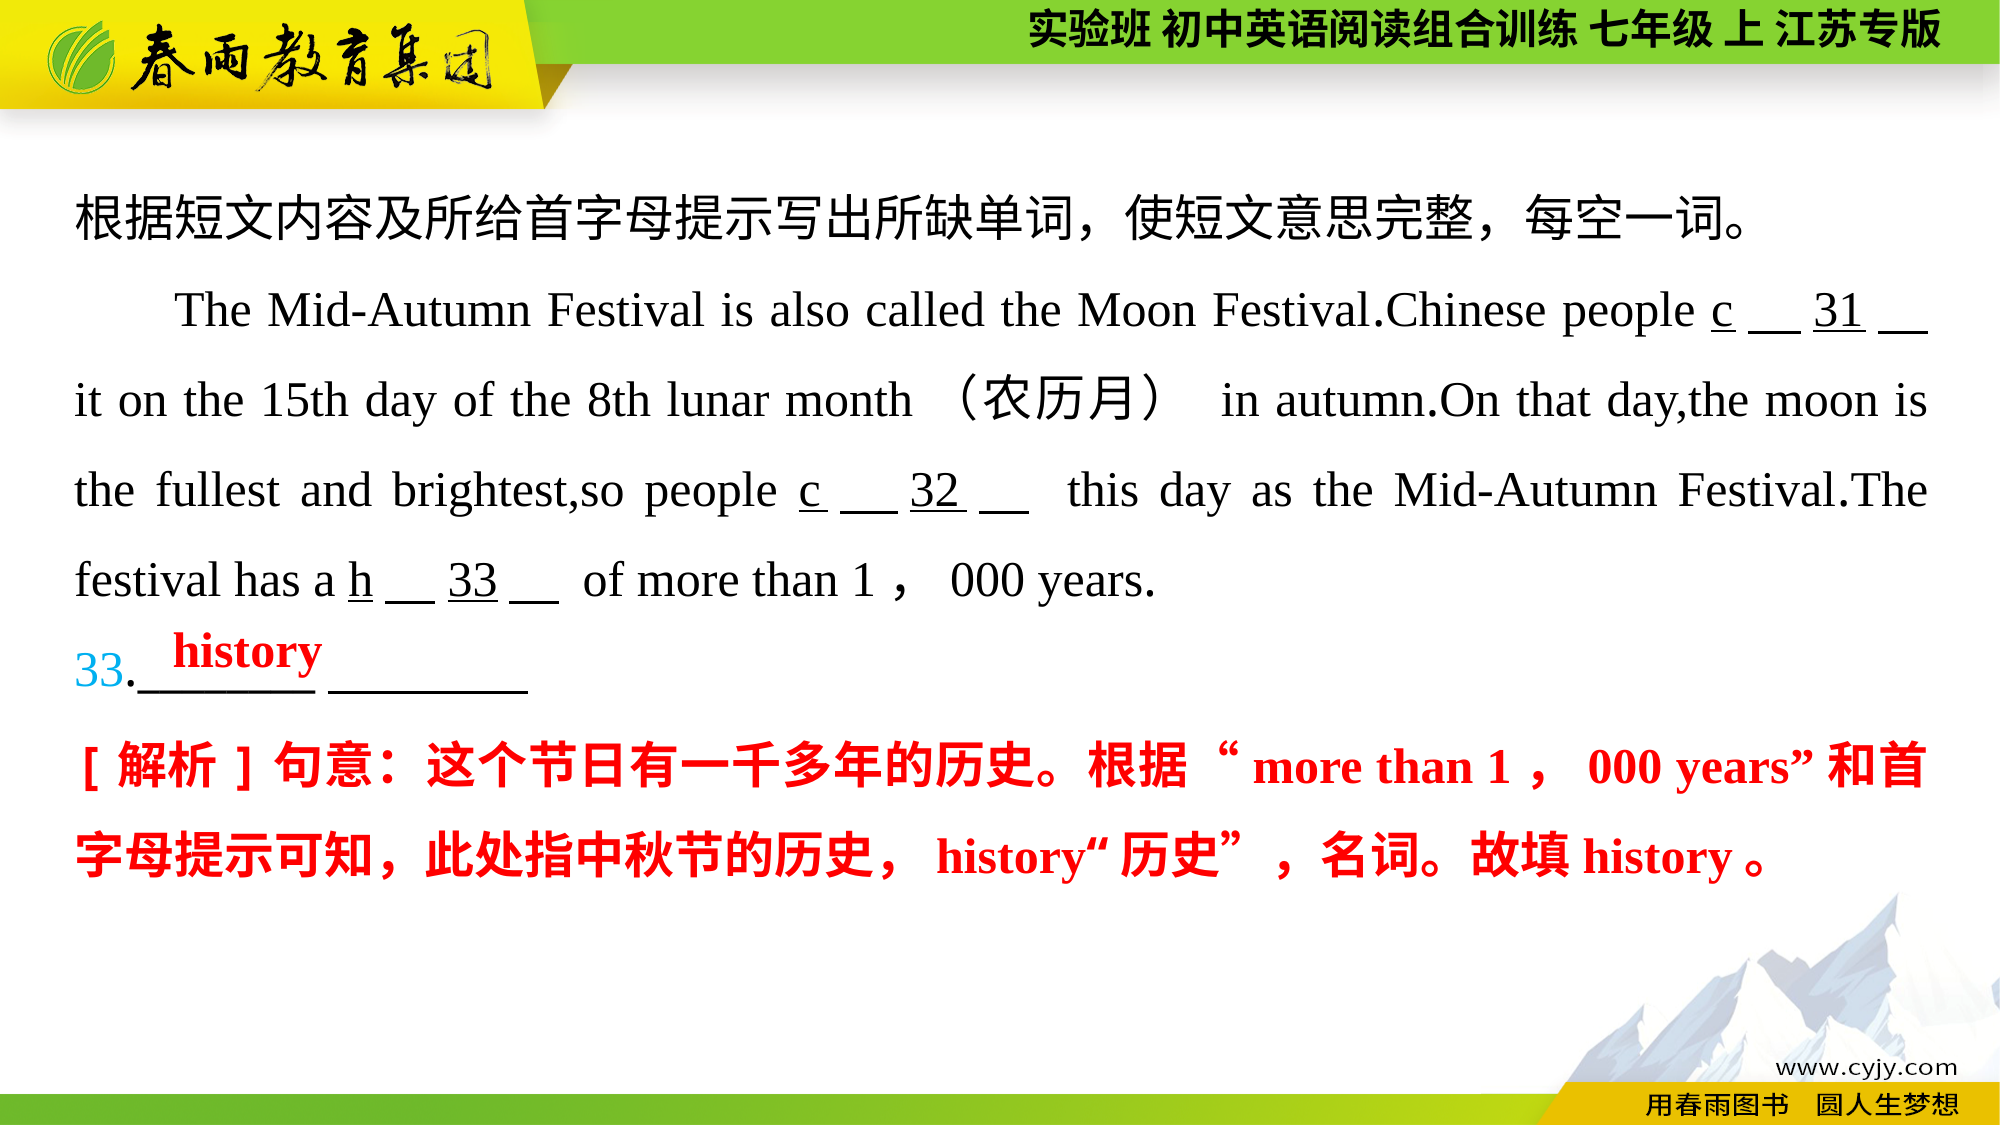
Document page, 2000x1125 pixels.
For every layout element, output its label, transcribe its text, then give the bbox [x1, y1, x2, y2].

list 根据短文内容及所给首字母提示写出所缺单词，使短文意思完整，每空一词。 The Mid-Autumn Festival is also called the Moon Festival.Chinese people c 31 it on the 15th day of the 8th lunar month（农历月） in autumn.On that day,the moon is the fullest and brightest,so people c 32 this day as the Mid-Autumn Festival.The festival has a h 33 of more than 1，000 years. 33.________ [59, 149, 1944, 695]
picture [0, 0, 2000, 1125]
text_box history [157, 609, 338, 685]
text_box [解析]句意：这个节日有一千多年的历史。根据“more than 1，000 years”和首字母提示可知，此处指中秋节的历史，history“历史”，名词。故填history。 [59, 695, 1944, 891]
